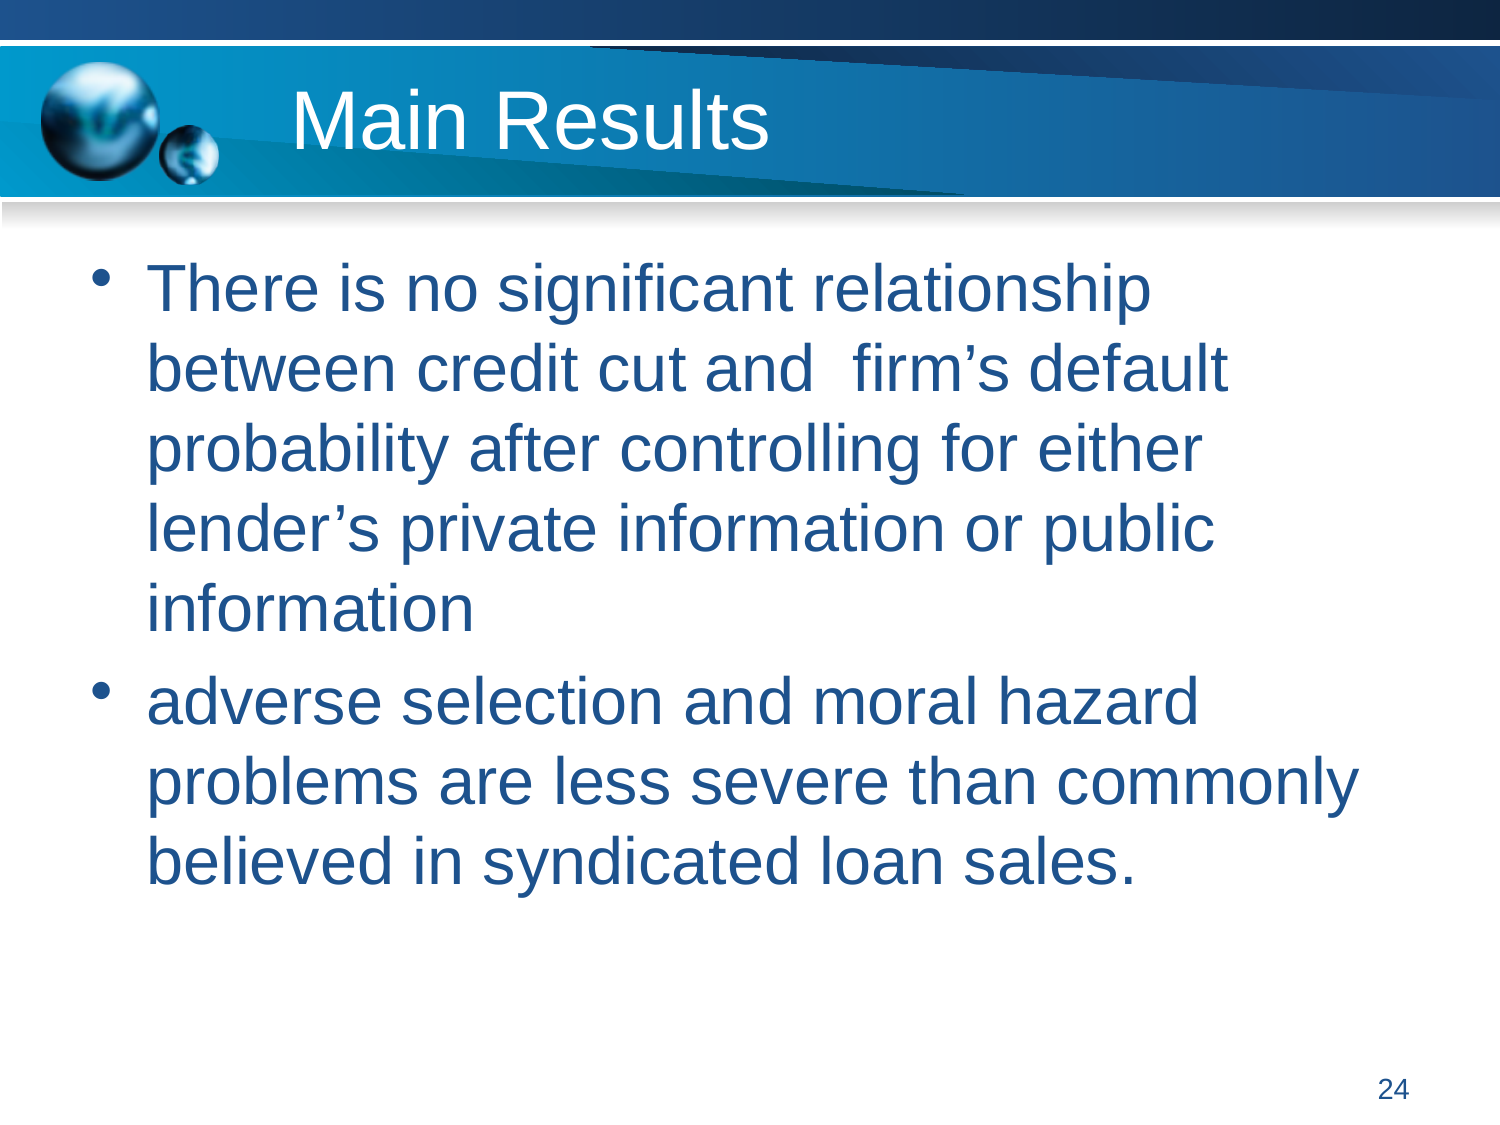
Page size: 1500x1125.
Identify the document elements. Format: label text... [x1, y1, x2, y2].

list There is no significant relationship between credit cut and firm’s default probability after controlling for either lender’s private information or public information adverse selection and moral hazard problems are less severe than commonly believed in syndicated loan sales. [75, 237, 1425, 1050]
title Main Results [275, 45, 1363, 188]
slide_number 24 [1074, 1062, 1425, 1103]
picture [160, 126, 218, 184]
picture [42, 63, 159, 180]
